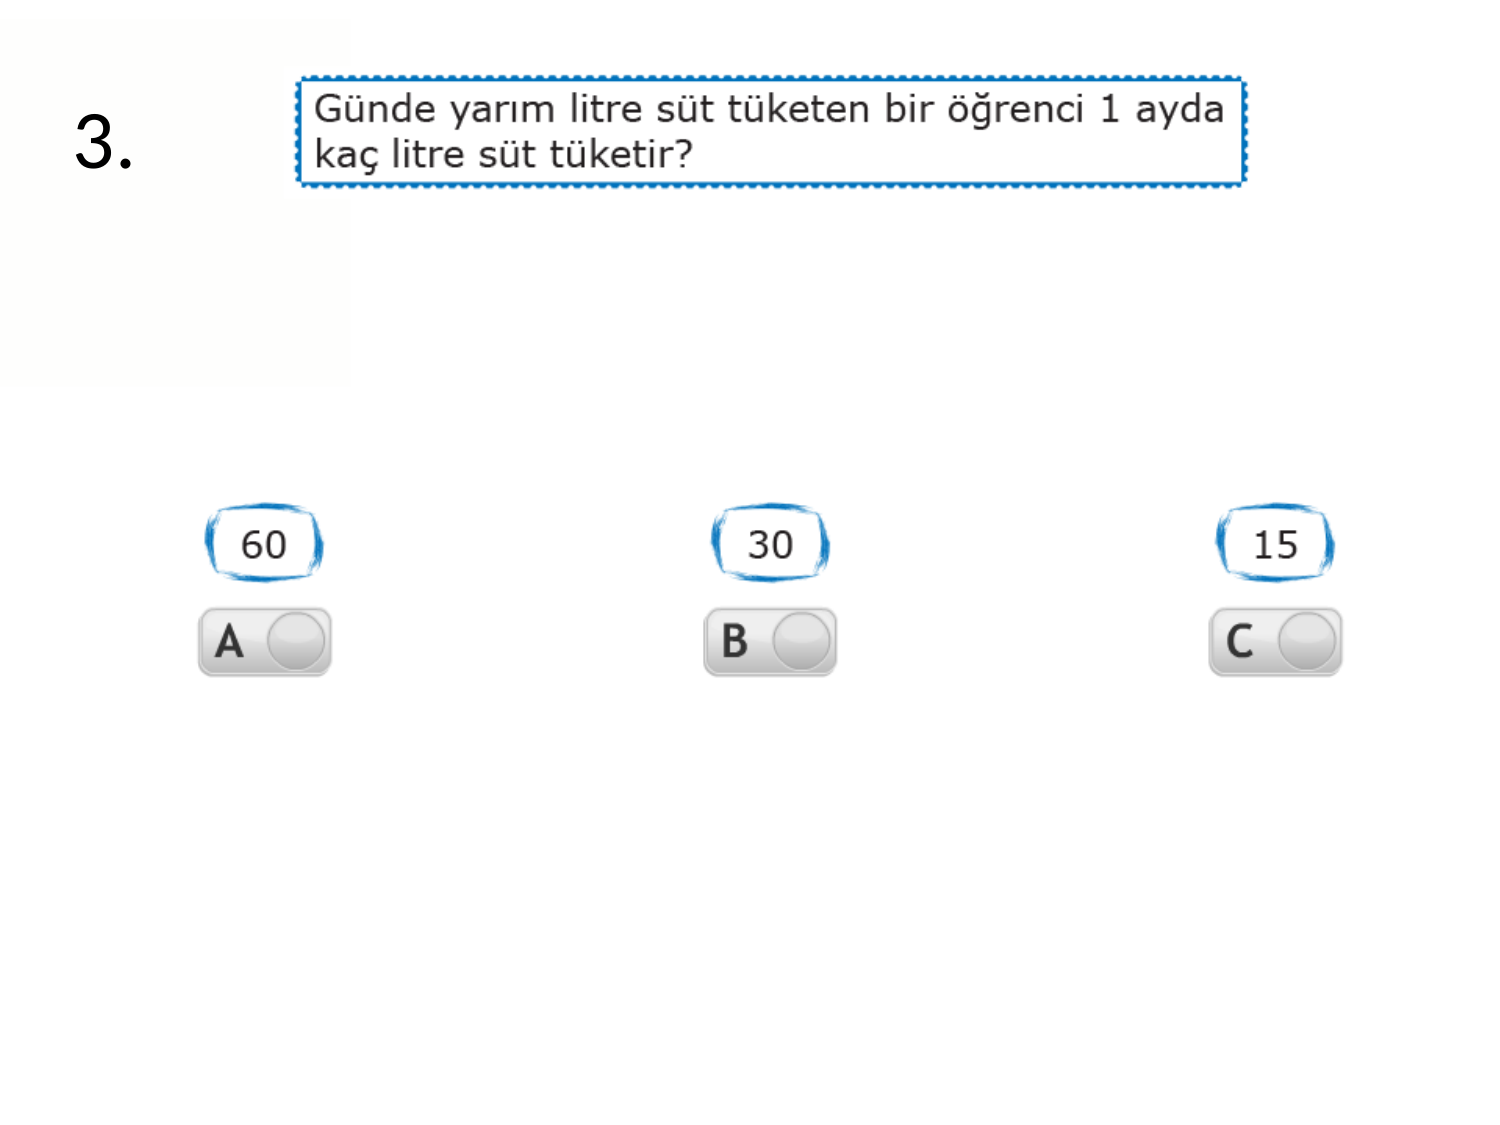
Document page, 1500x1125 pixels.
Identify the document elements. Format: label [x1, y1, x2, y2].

picture [0, 19, 1500, 975]
